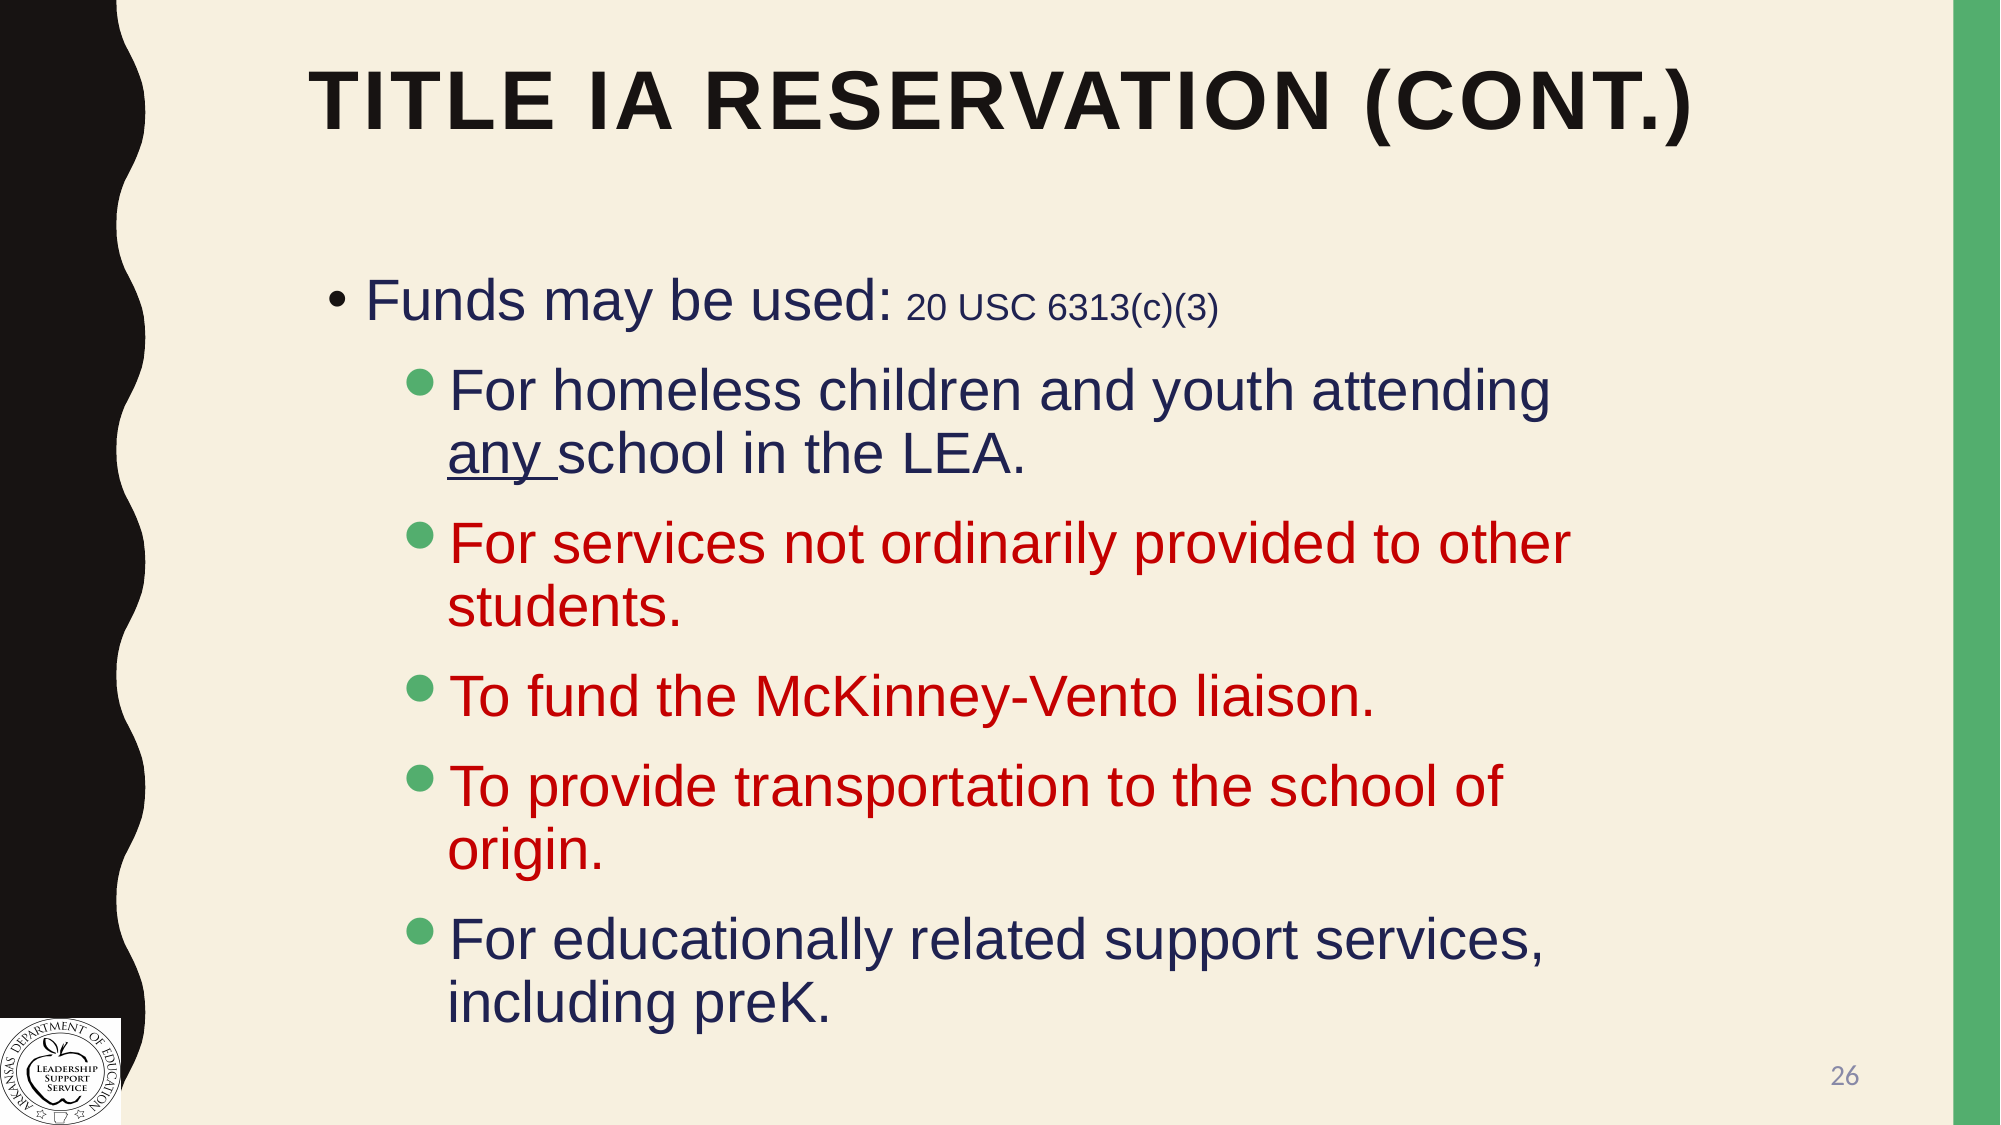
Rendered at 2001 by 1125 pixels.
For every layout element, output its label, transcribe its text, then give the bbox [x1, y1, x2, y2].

list Funds may be used: 20 USC 6313(c)(3) For homeless children and youth attending any school in the LEA. For services not ordinarily provided to other students. To fund the McKinney-Vento liaison. To provide transportation to the school of origin. For educationally related support services, including preK. [312, 262, 1675, 1063]
slide_number 26 [1412, 1045, 1875, 1103]
picture [0, 1018, 121, 1125]
title Title IA Reservation (cont.) [293, 50, 1750, 213]
